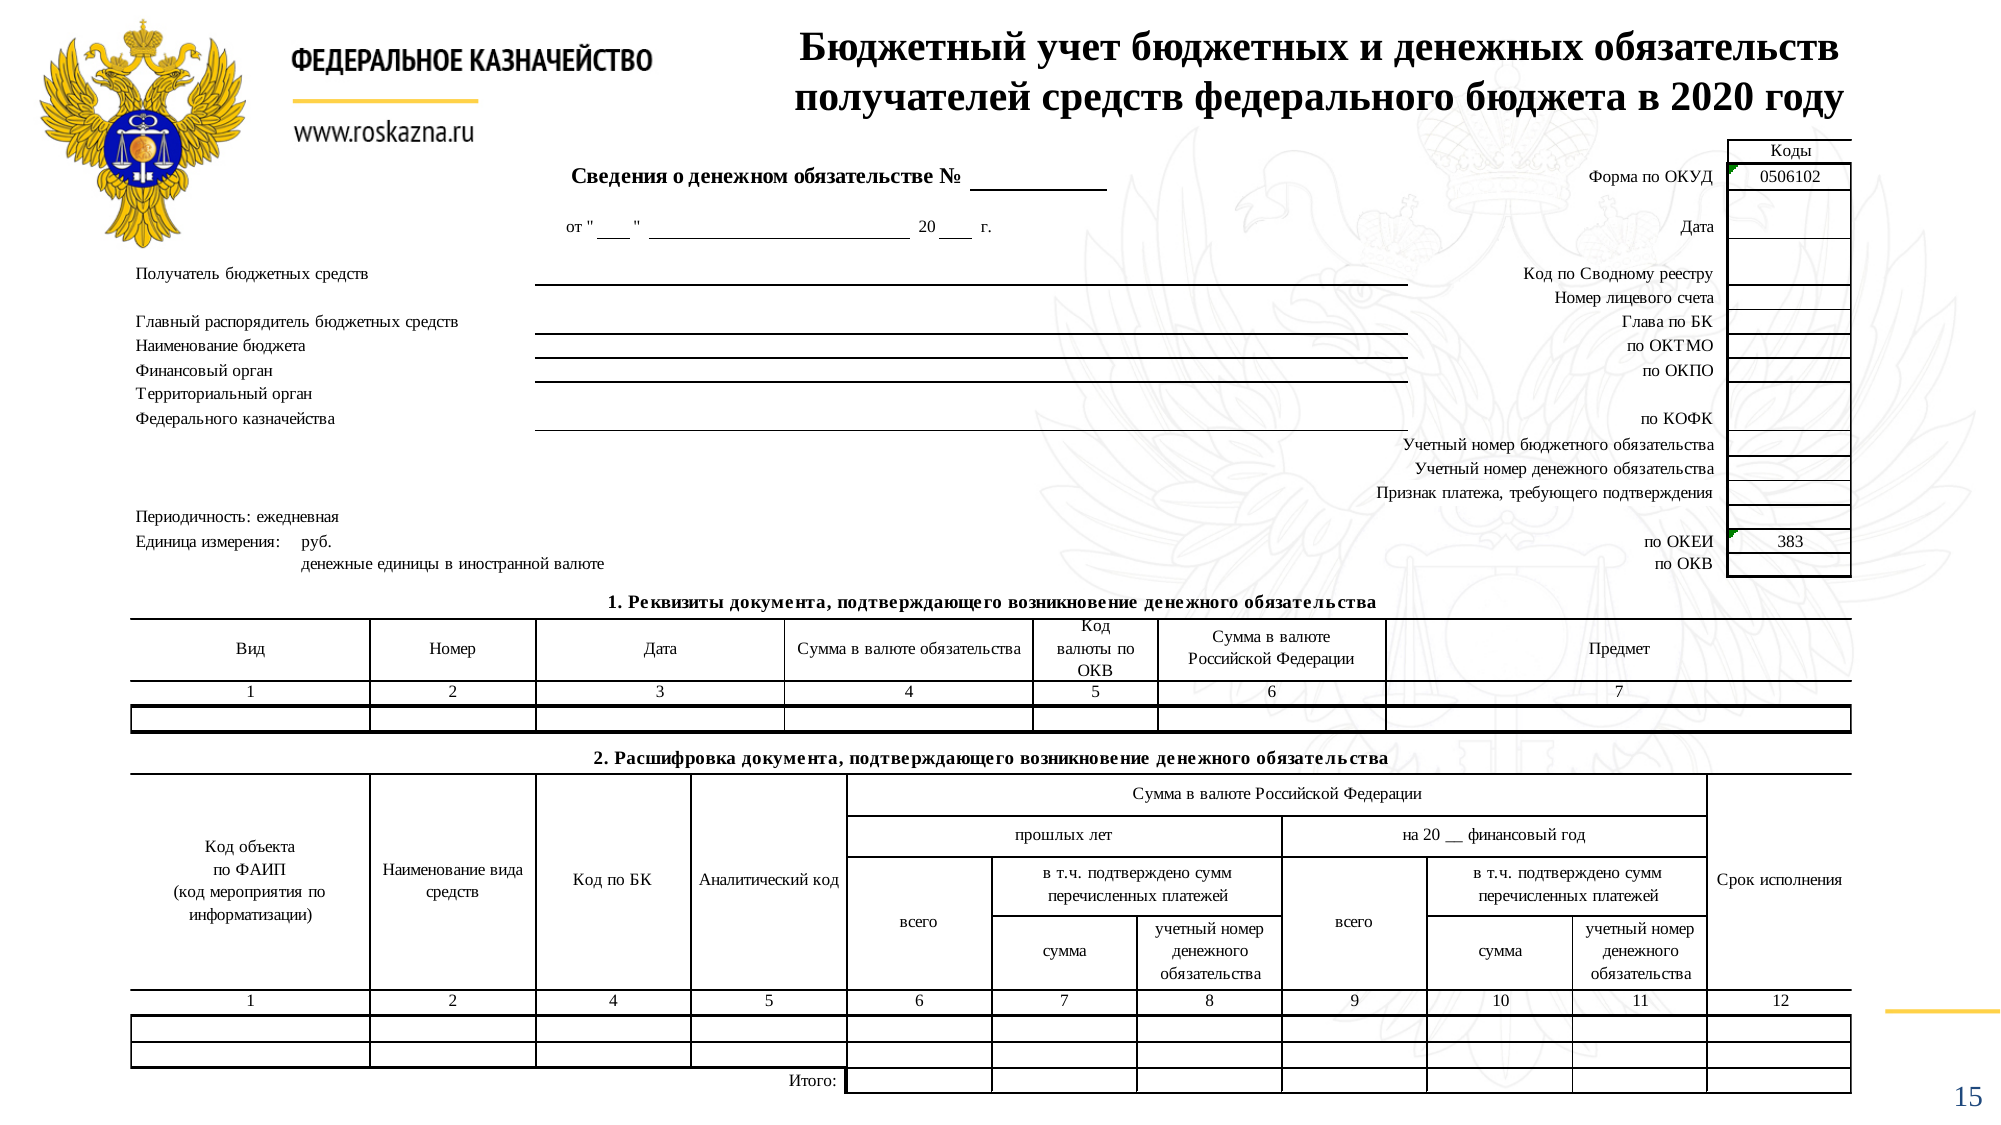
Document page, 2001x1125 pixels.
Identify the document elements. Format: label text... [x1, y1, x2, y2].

text_box Бюджетный учет бюджетных и денежных обязательств получателей средств федерального бюджета в 2020 году [641, 10, 1998, 126]
text_box 15 [1929, 1071, 1998, 1119]
picture [0, 0, 2001, 1125]
